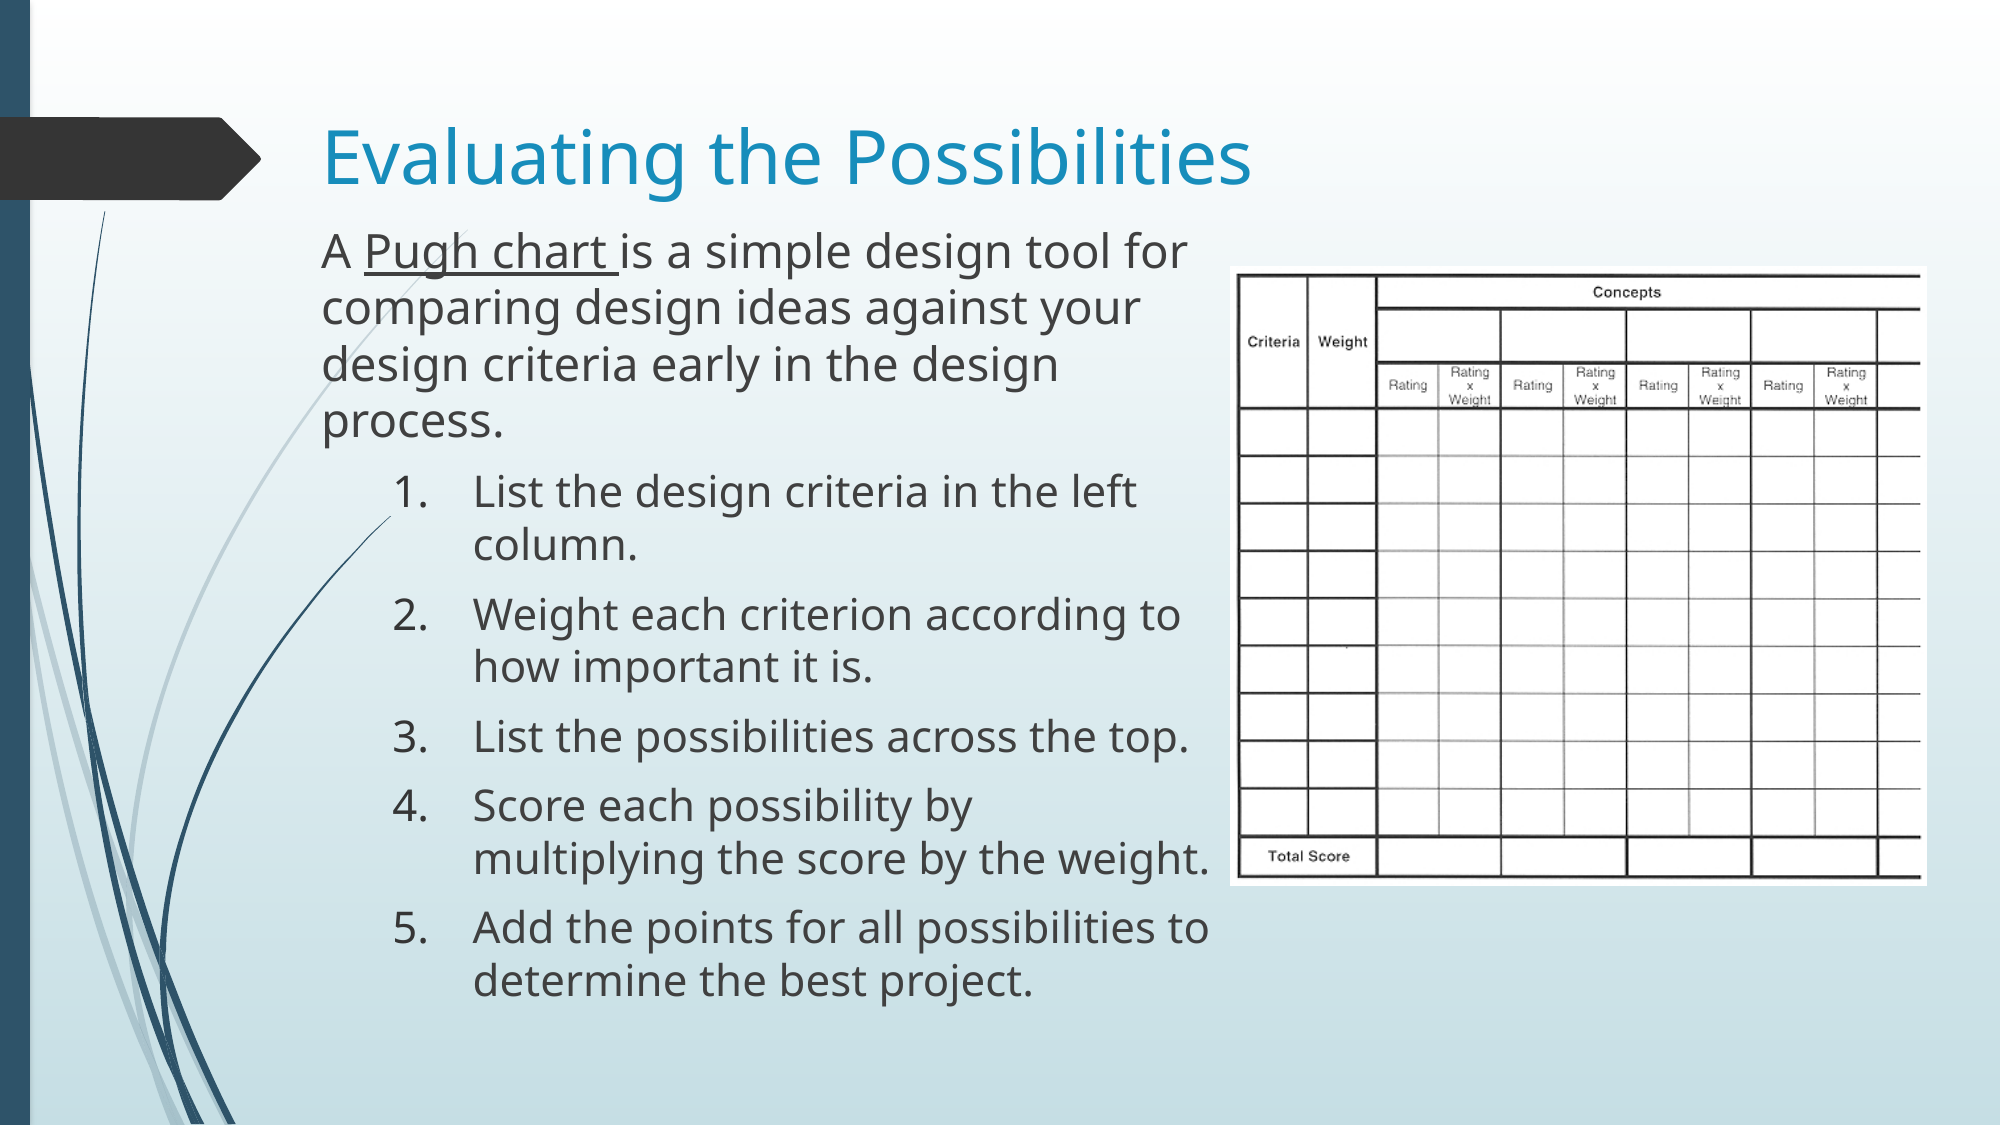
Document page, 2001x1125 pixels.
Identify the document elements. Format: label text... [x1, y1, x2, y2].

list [1229, 265, 1927, 887]
list A Pugh chart is a simple design tool for comparing design ideas against your design criteria early in the design process. List the design criteria in the left column. Weight each criterion according to how important it is. List the possibilities across the top. Score each possibility by multiplying the score by the weight. Add the points for all possibilities to determine the best project. [305, 213, 1231, 1036]
title Evaluating the Possibilities [305, 102, 1768, 265]
